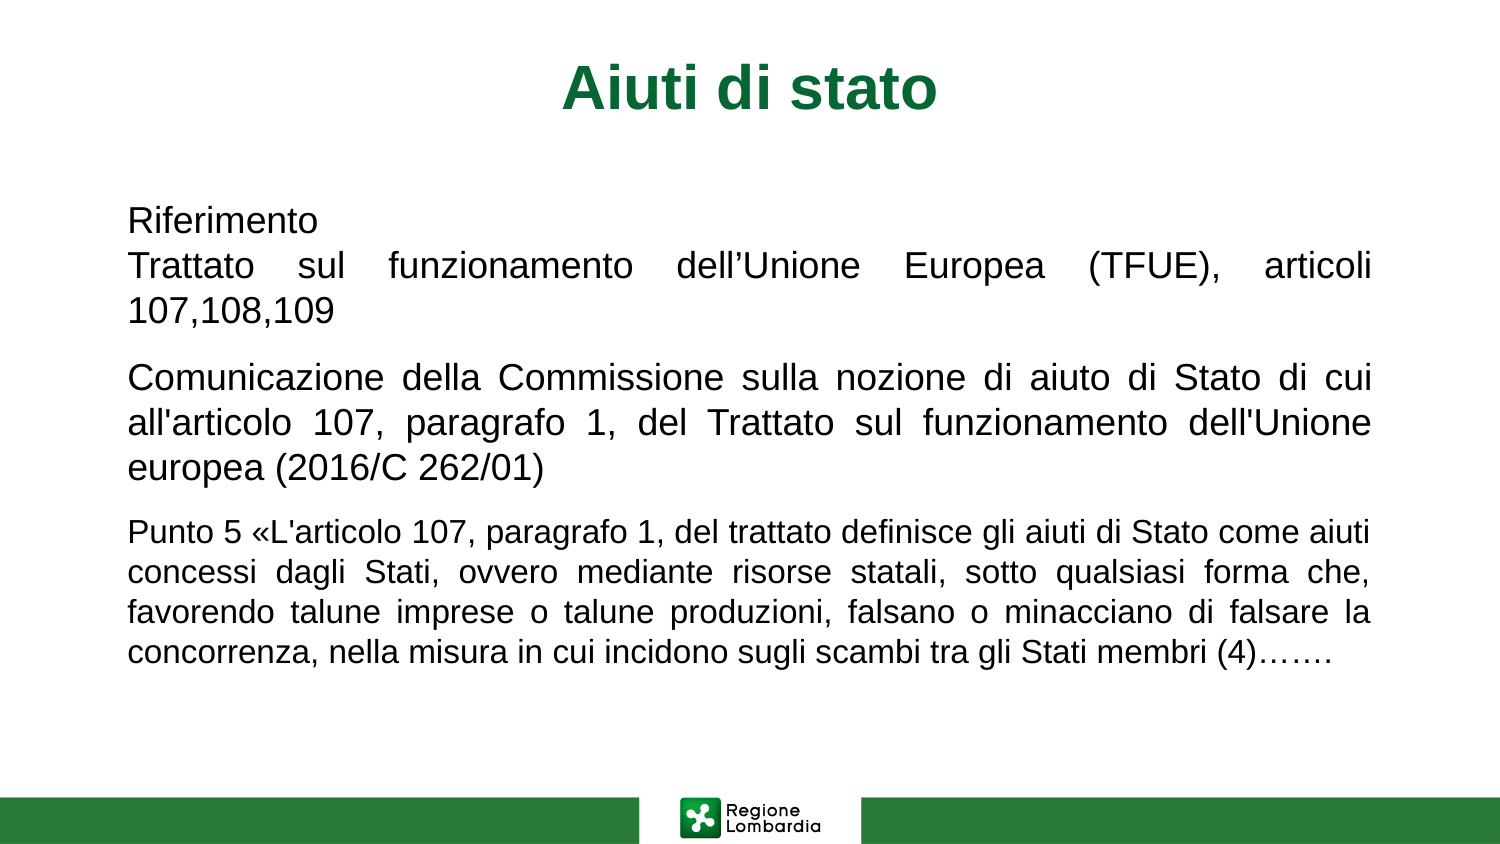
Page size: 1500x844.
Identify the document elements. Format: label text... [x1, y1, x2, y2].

title Aiuti di stato [112, 30, 1388, 139]
picture [0, 0, 1500, 844]
subtitle Riferimento Trattato sul funzionamento dell’Unione Europea (TFUE), articoli 107,108,109 Comunicazione della Commissione sulla nozione di aiuto di Stato di cui all'articolo 107, paragrafo 1, del Trattato sul funzionamento dell'Unione europea (2016/C 262/01) Punto 5 «L'articolo 107, paragrafo 1, del trattato definisce gli aiuti di Stato come aiuti concessi dagli Stati, ovvero mediante risorse statali, sotto qualsiasi forma che, favorendo talune imprese o talune produzioni, falsano o minacciano di falsare la concorrenza, nella misura in cui incidono sugli scambi tra gli Stati membri (4)……. [112, 188, 1388, 732]
